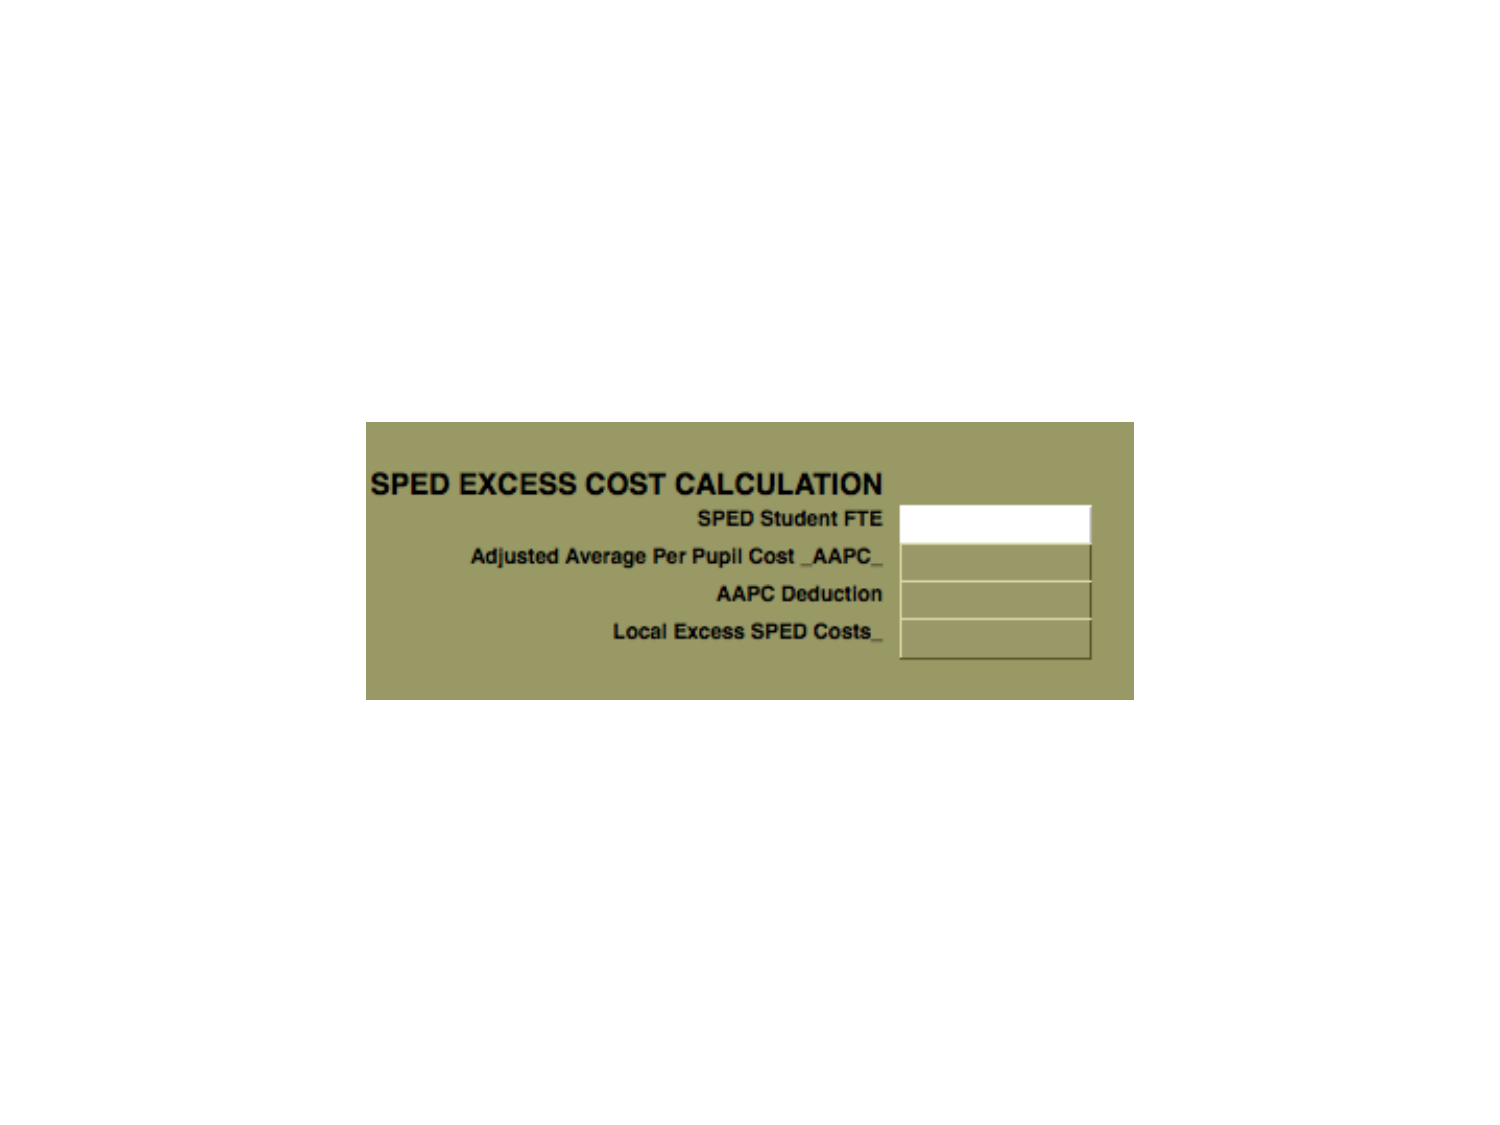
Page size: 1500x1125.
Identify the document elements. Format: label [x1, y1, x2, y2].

picture [366, 422, 1134, 701]
